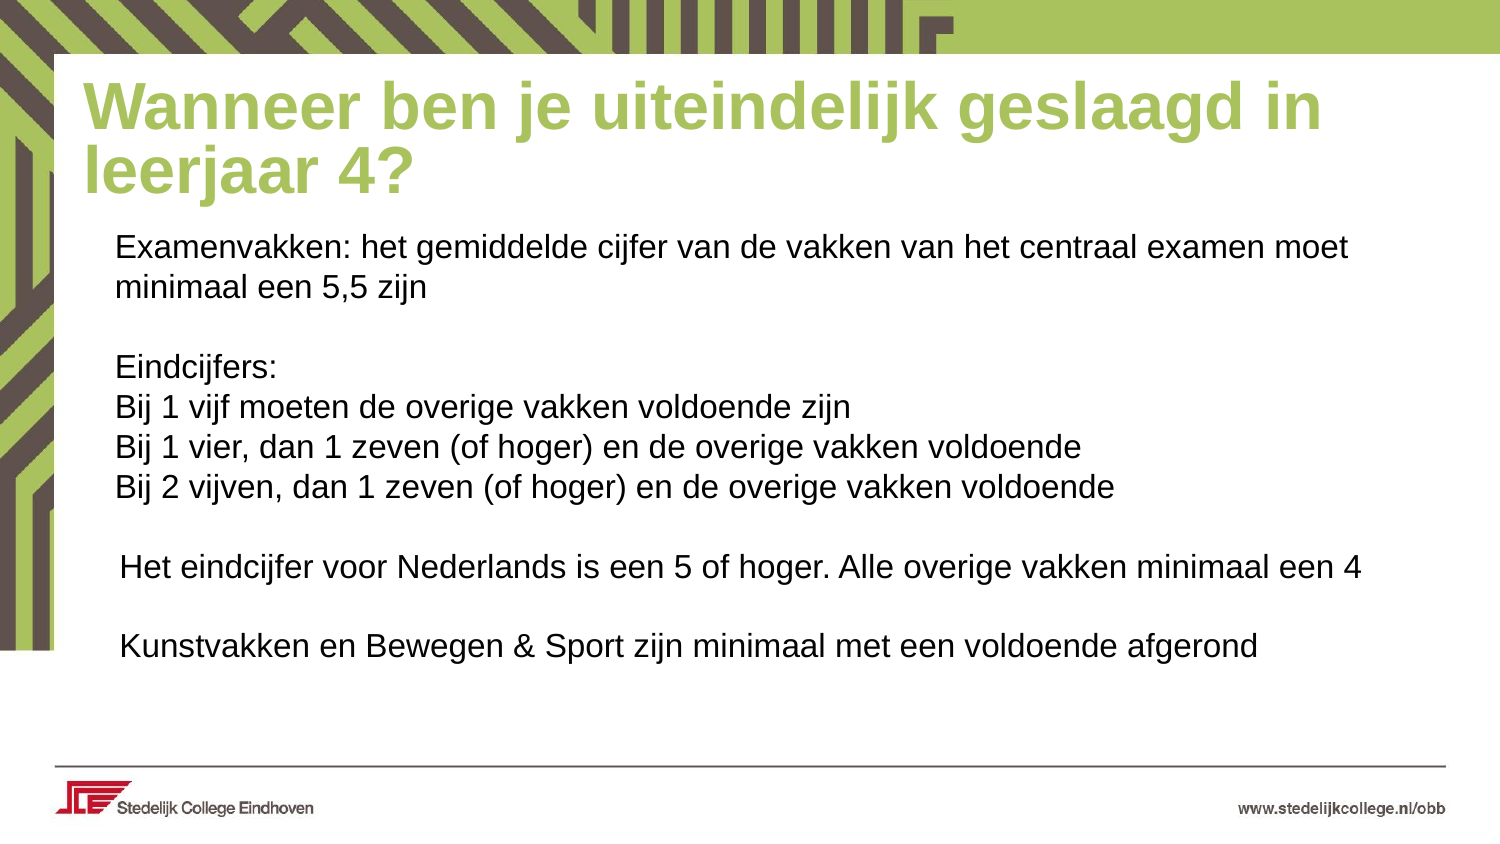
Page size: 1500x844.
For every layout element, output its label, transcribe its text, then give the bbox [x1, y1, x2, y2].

text_box Examenvakken: het gemiddelde cijfer van de vakken van het centraal examen moet minimaal een 5,5 zijn Eindcijfers: Bij 1 vijf moeten de overige vakken voldoende zijn Bij 1 vier, dan 1 zeven (of hoger) en de overige vakken voldoende Bij 2 vijven, dan 1 zeven (of hoger) en de overige vakken voldoende Het eindcijfer voor Nederlands is een 5 of hoger. Alle overige vakken minimaal een 4 Kunstvakken en Bewegen & Sport zijn minimaal met een voldoende afgerond [99, 210, 1421, 728]
picture [0, 0, 1500, 844]
list Wanneer ben je uiteindelijk geslaagd in leerjaar 4? [68, 70, 1474, 256]
